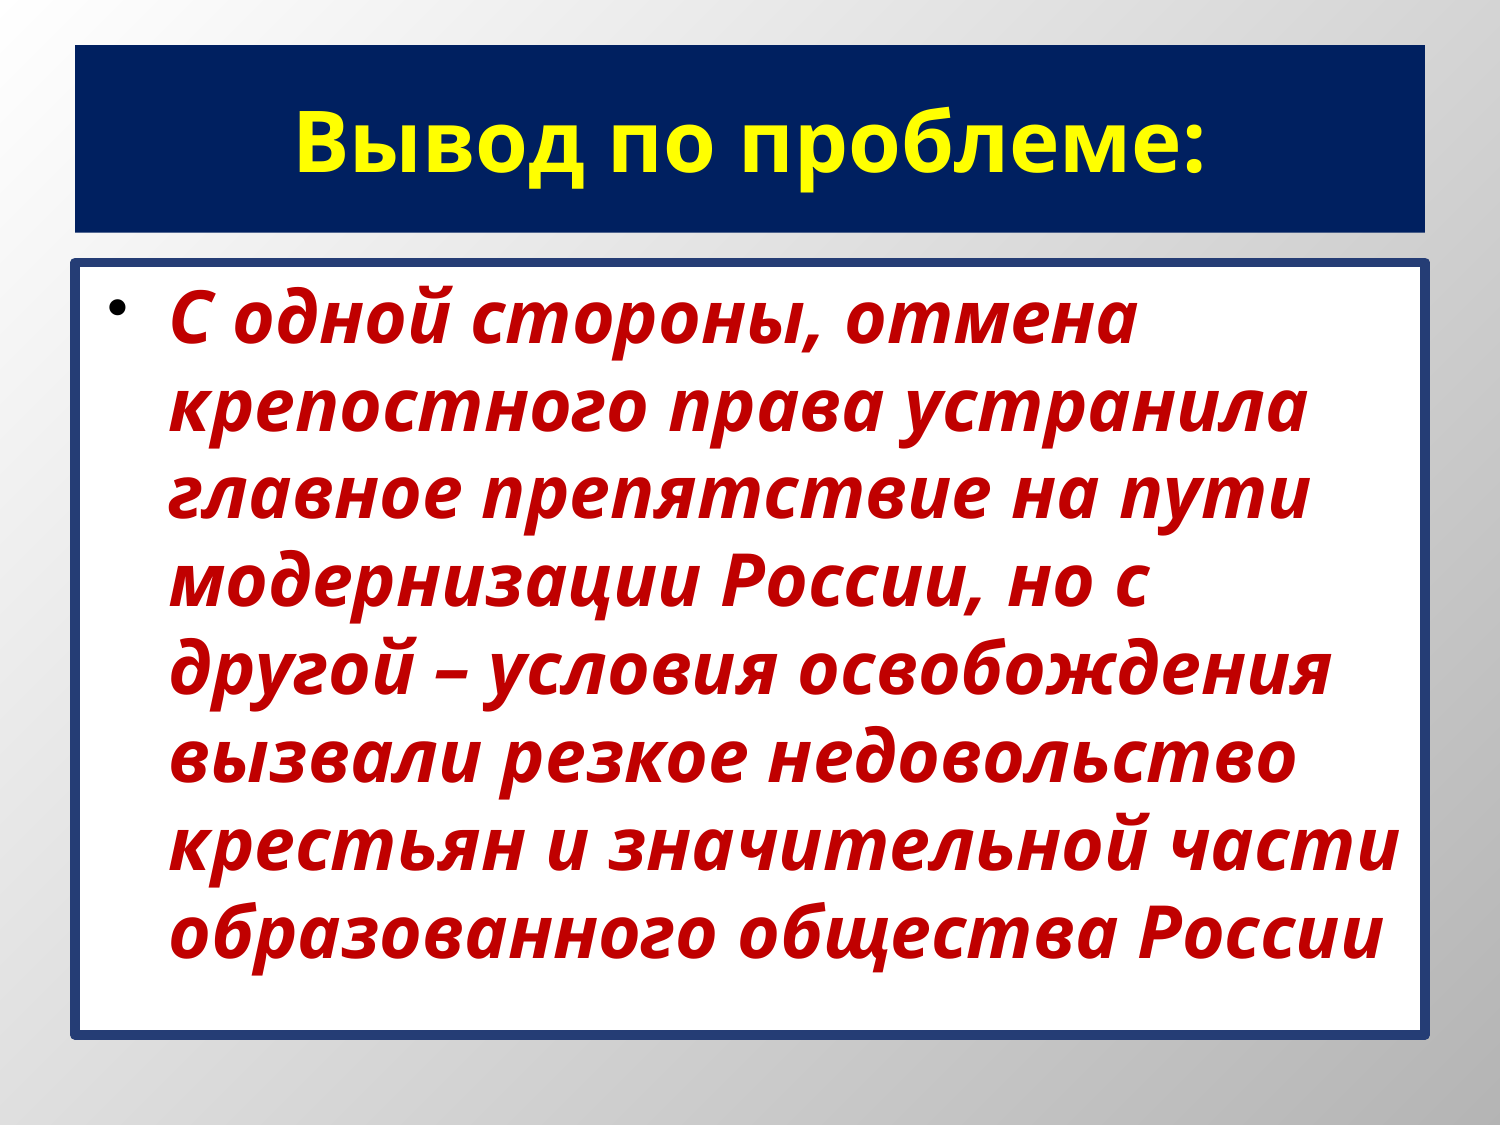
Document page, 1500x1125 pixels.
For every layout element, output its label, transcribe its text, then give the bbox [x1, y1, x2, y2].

title Вывод по проблеме: [75, 45, 1425, 233]
list С одной стороны, отмена крепостного права устранила главное препятствие на пути модернизации России, но с другой – условия освобождения вызвали резкое недовольство крестьян и значительной части образованного общества России [75, 262, 1425, 1035]
